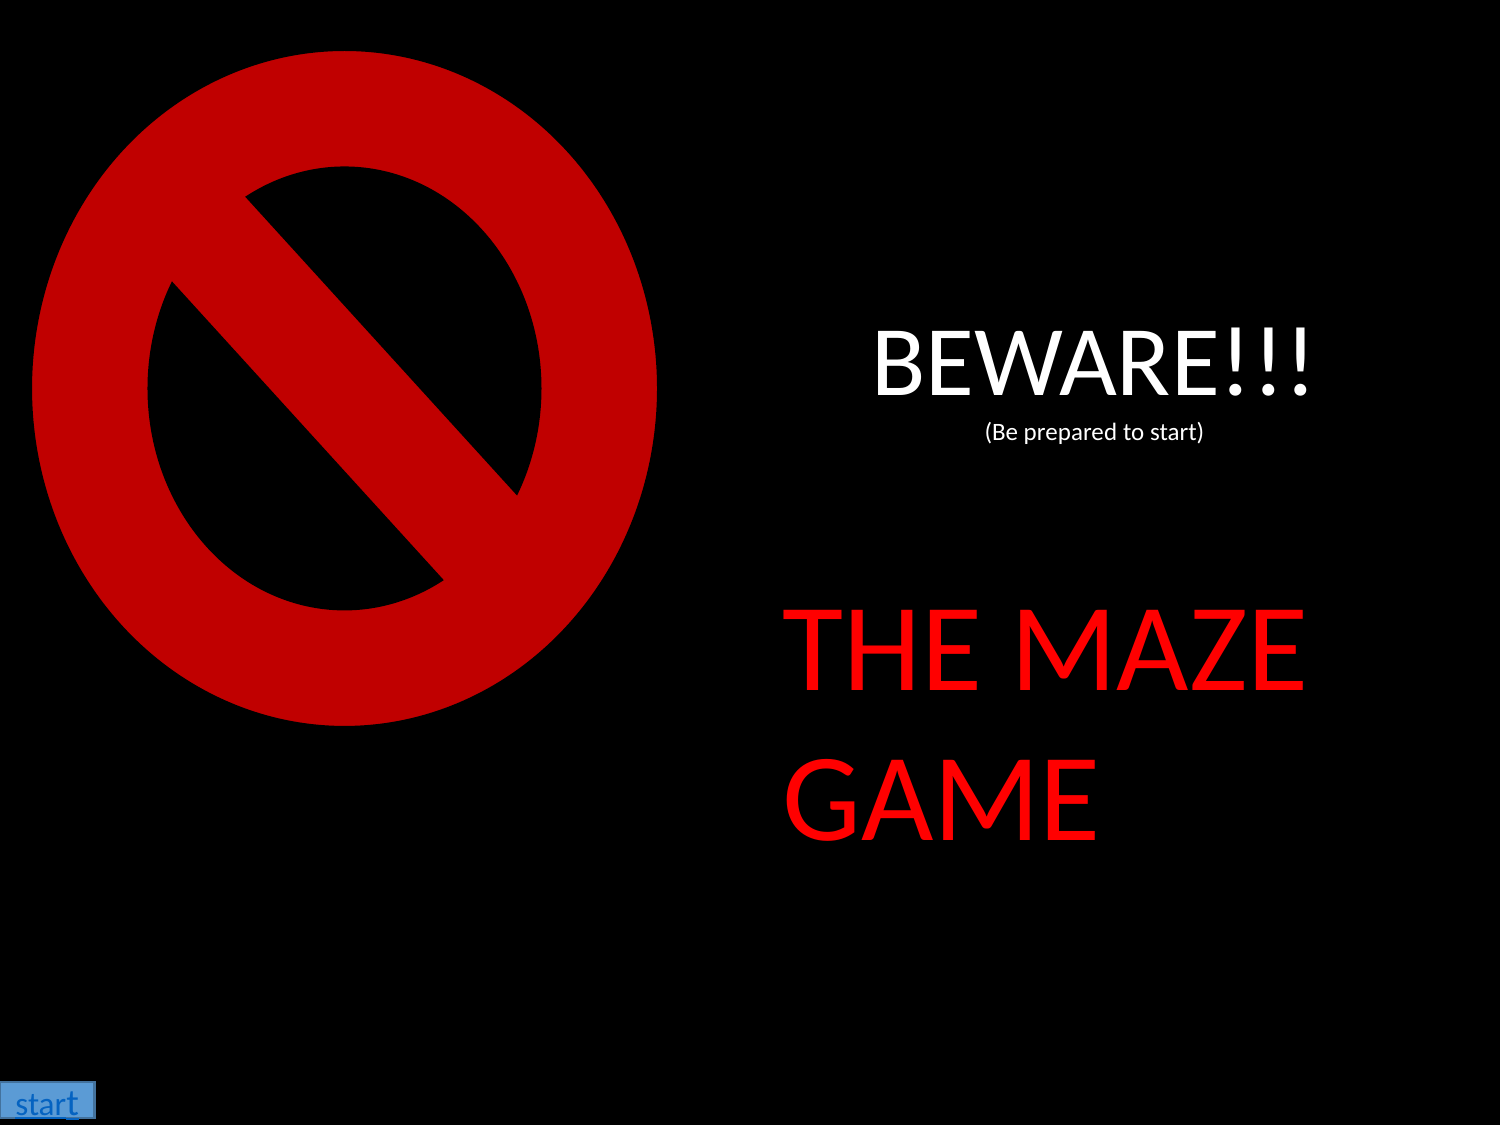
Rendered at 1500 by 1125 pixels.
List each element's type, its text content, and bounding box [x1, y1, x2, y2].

text_box start [0, 1081, 96, 1119]
text_box BEWARE!!! (Be prepared to start) [738, 143, 1451, 607]
text_box [29, 48, 660, 729]
text_box THE MAZE GAME [767, 558, 1418, 873]
